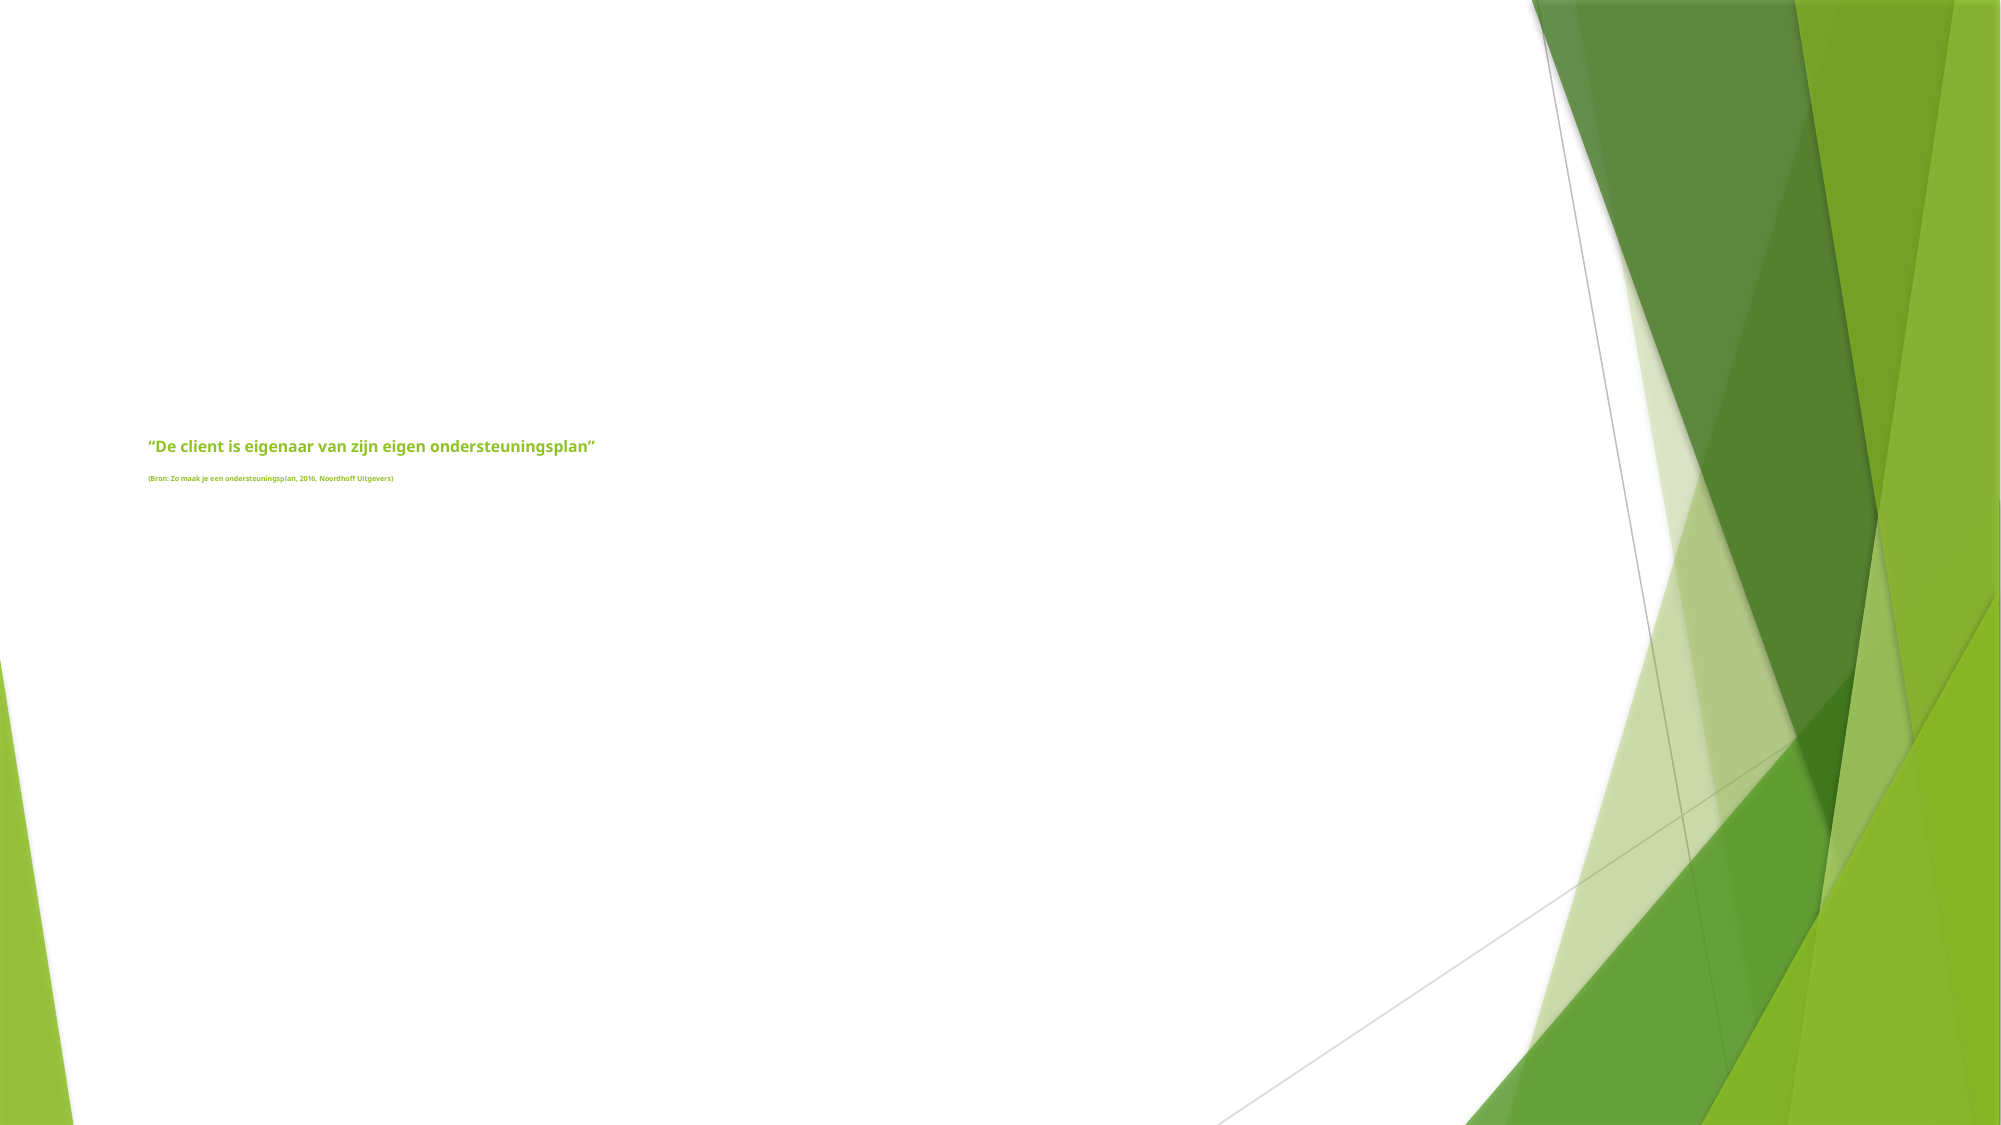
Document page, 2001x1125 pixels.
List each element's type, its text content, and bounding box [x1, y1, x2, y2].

title “De client is eigenaar van zijn eigen ondersteuningsplan” (Bron: Zo maak je een ondersteuningsplan, 2016, Noordhoff Uitgevers) [133, 428, 1544, 646]
